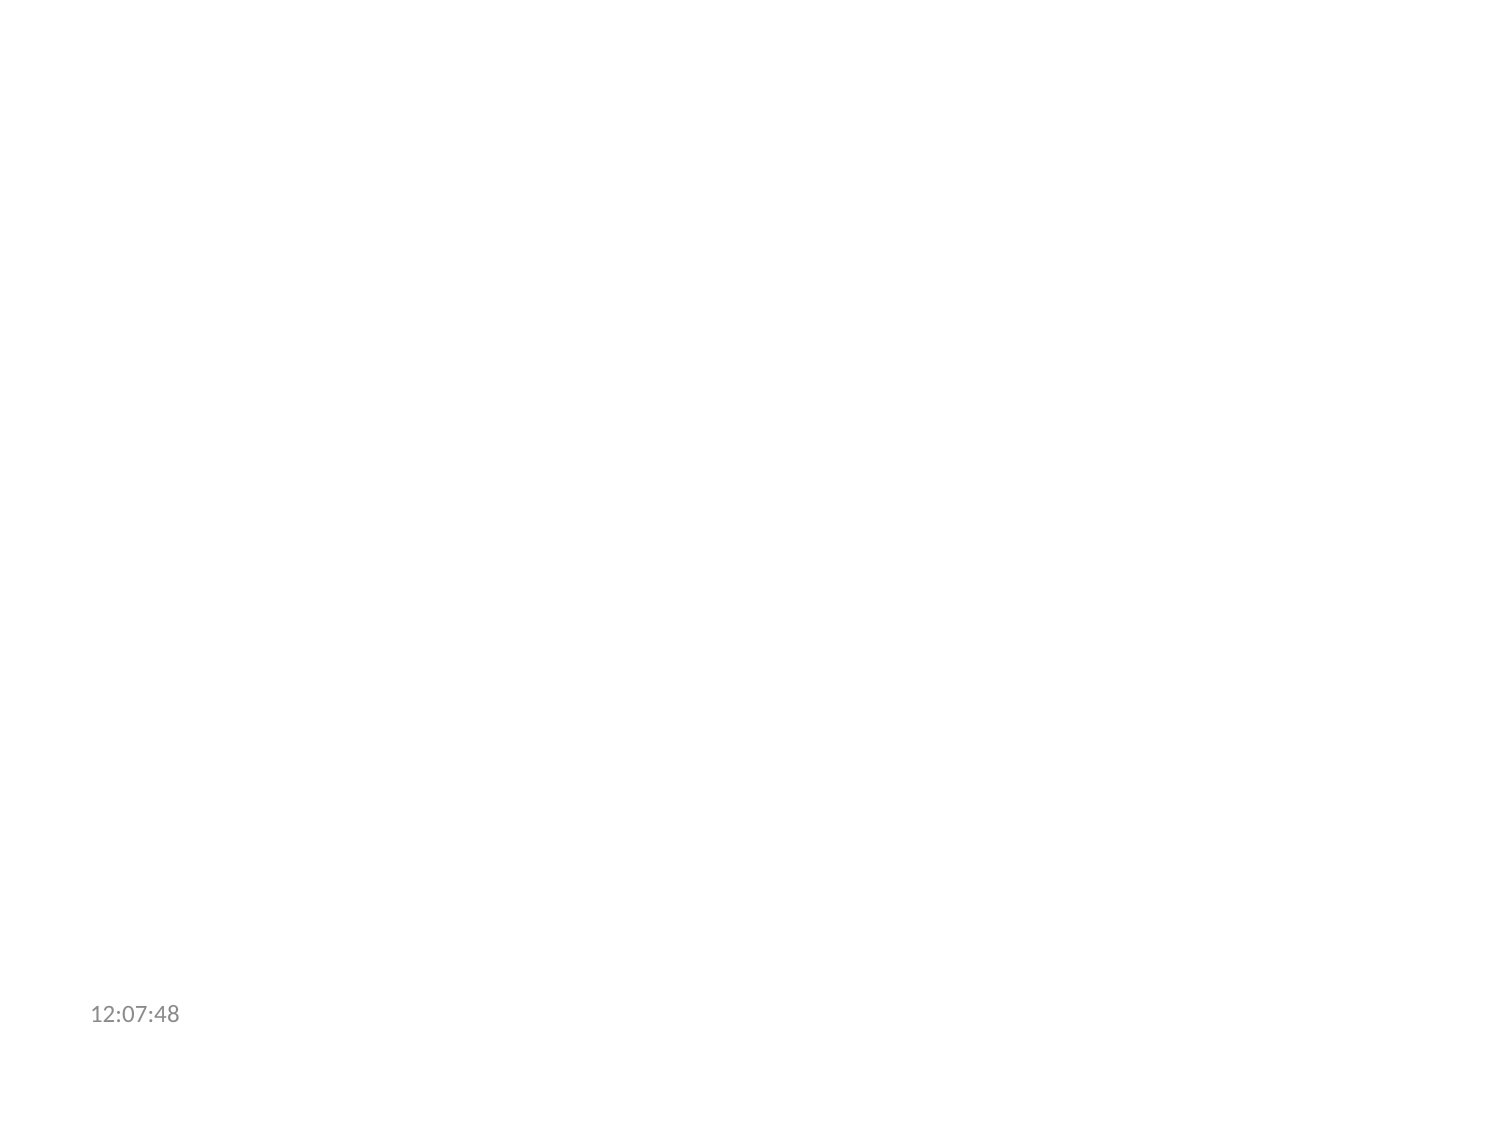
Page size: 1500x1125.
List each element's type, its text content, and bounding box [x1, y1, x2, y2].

text_box 15:35:09 [75, 982, 425, 1043]
